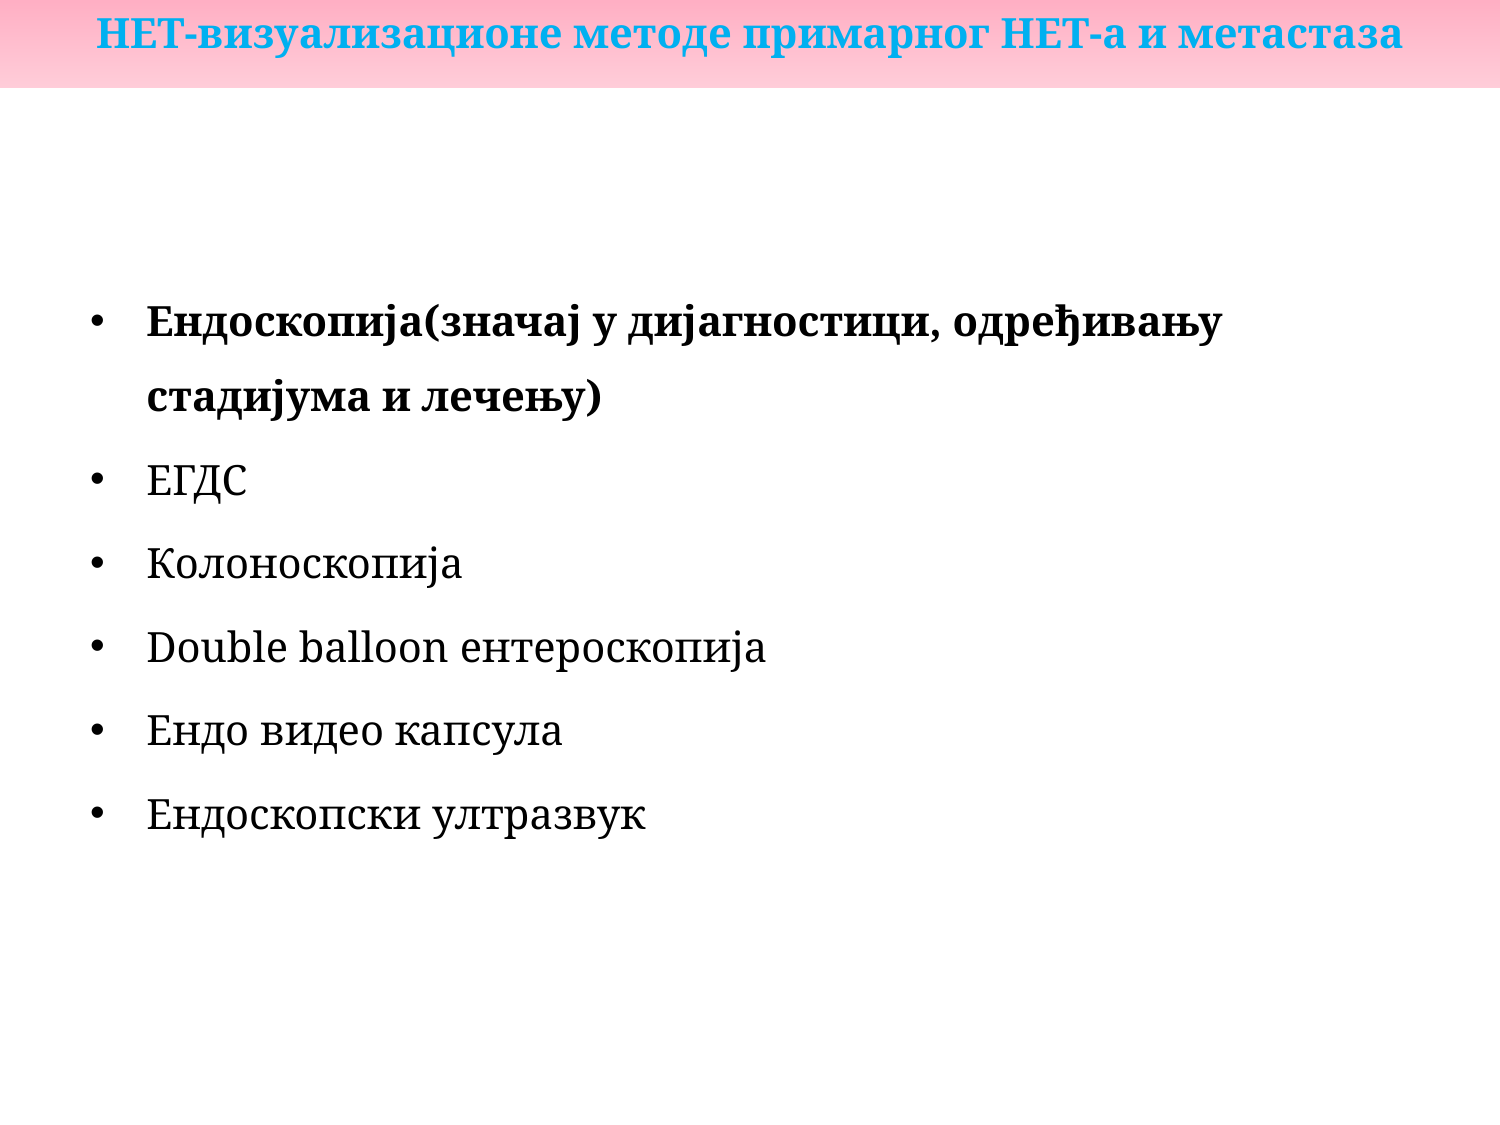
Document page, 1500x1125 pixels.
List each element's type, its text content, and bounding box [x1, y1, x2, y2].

text_box НЕТ-визуализационе методе примарног НЕТ-а и метастаза [0, 0, 1500, 88]
list Ендоскопија(значај у дијагностици, одређивању стадијума и лечењу) ЕГДС Колоноскопија Double balloon ентероскопија Ендо видео капсула Ендоскопски ултразвук [75, 262, 1425, 1005]
